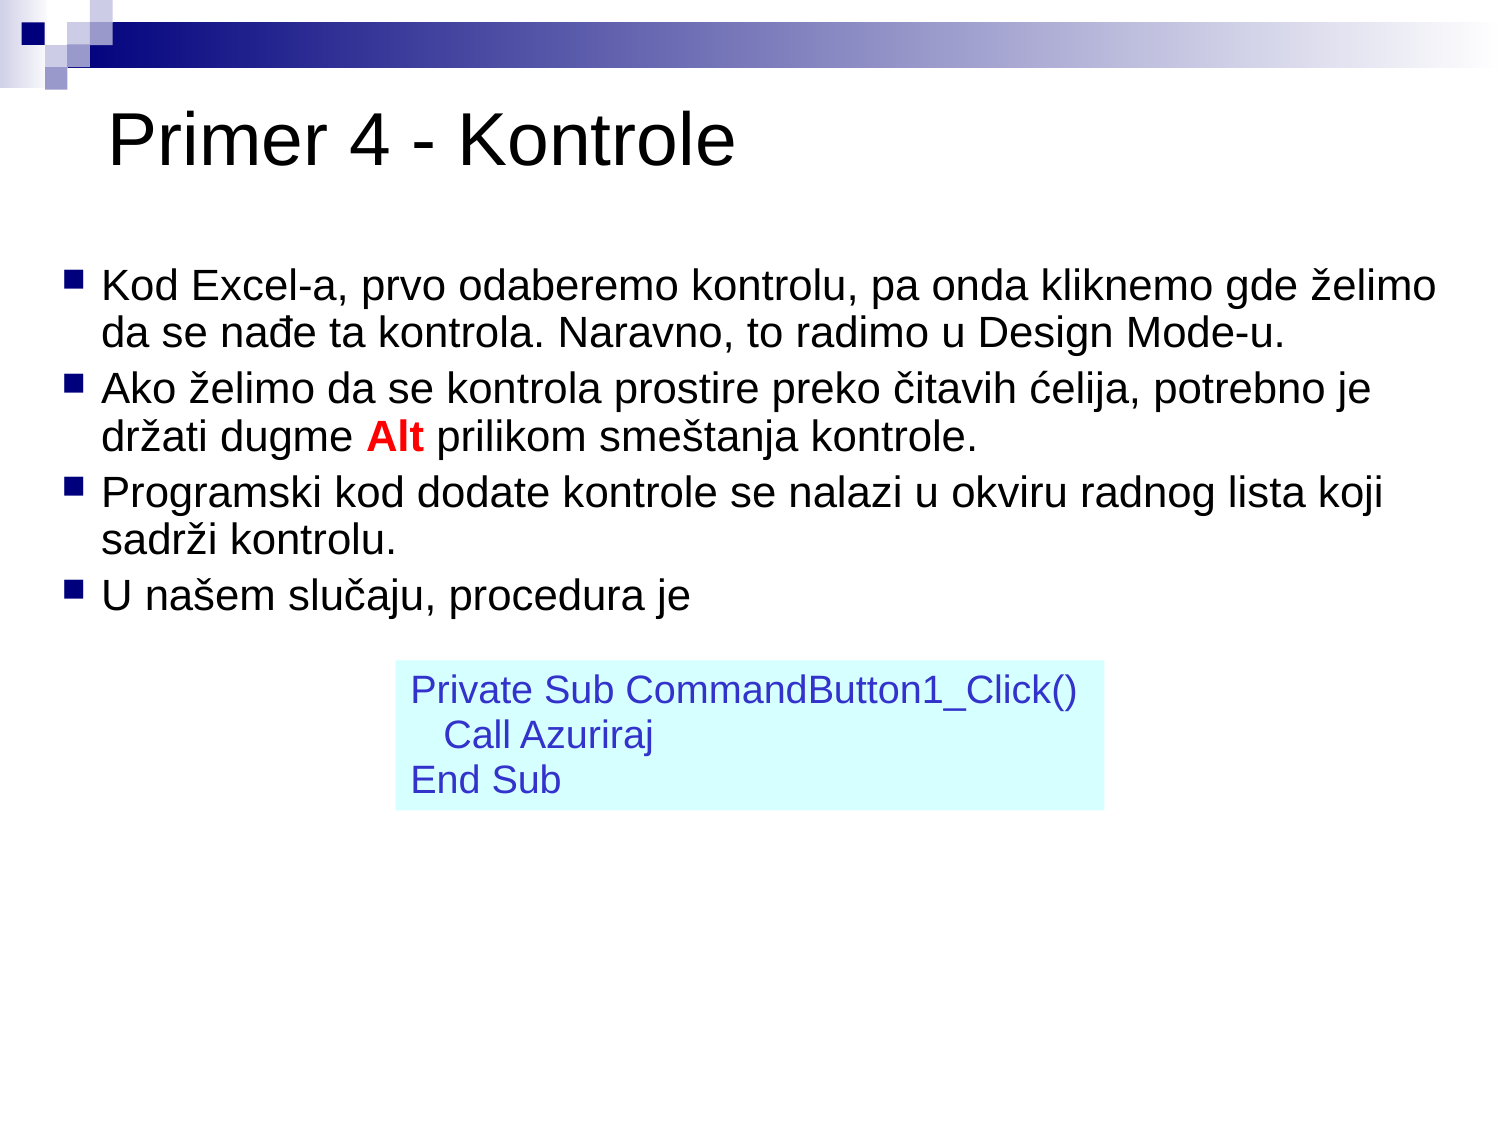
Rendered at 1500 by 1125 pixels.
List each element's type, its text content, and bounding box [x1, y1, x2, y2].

text_box Private Sub CommandButton1_Click() Call Azuriraj End Sub [395, 660, 1105, 811]
title Primer 4 - Kontrole [92, 75, 798, 197]
list Kod Excel-a, prvo odaberemo kontrolu, pa onda kliknemo gde želimo da se nađe ta kontrola. Naravno, to radimo u Design Mode-u. Ako želimo da se kontrola prostire preko čitavih ćelija, potrebno je držati dugme Alt prilikom smeštanja kontrole. Programski kod dodate kontrole se nalazi u okviru radnog lista koji sadrži kontrolu. U našem slučaju, procedura je [52, 255, 1471, 646]
